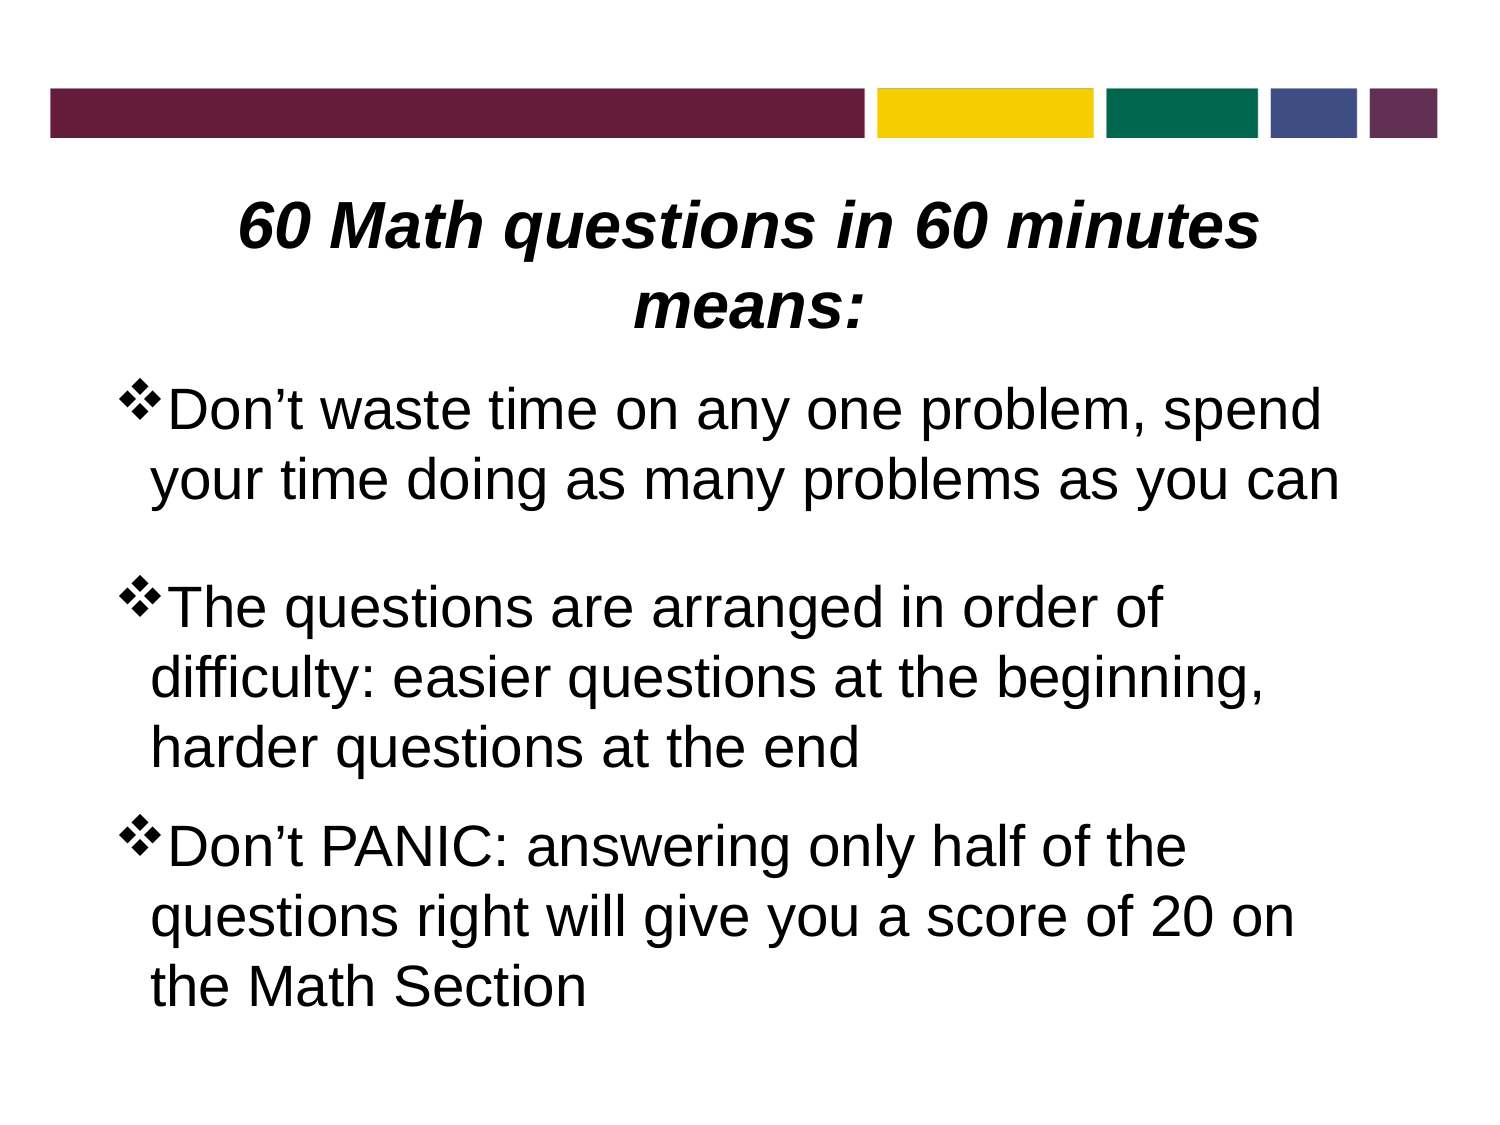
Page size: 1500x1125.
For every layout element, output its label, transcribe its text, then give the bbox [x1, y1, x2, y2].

picture [37, 72, 1438, 138]
text_box 60 Math questions in 60 minutes means: Don’t waste time on any one problem, spend your time doing as many problems as you can The questions are arranged in order of difficulty: easier questions at the beginning, harder questions at the end Don’t PANIC: answering only half of the questions right will give you a score of 20 on the Math Section [99, 174, 1400, 1026]
